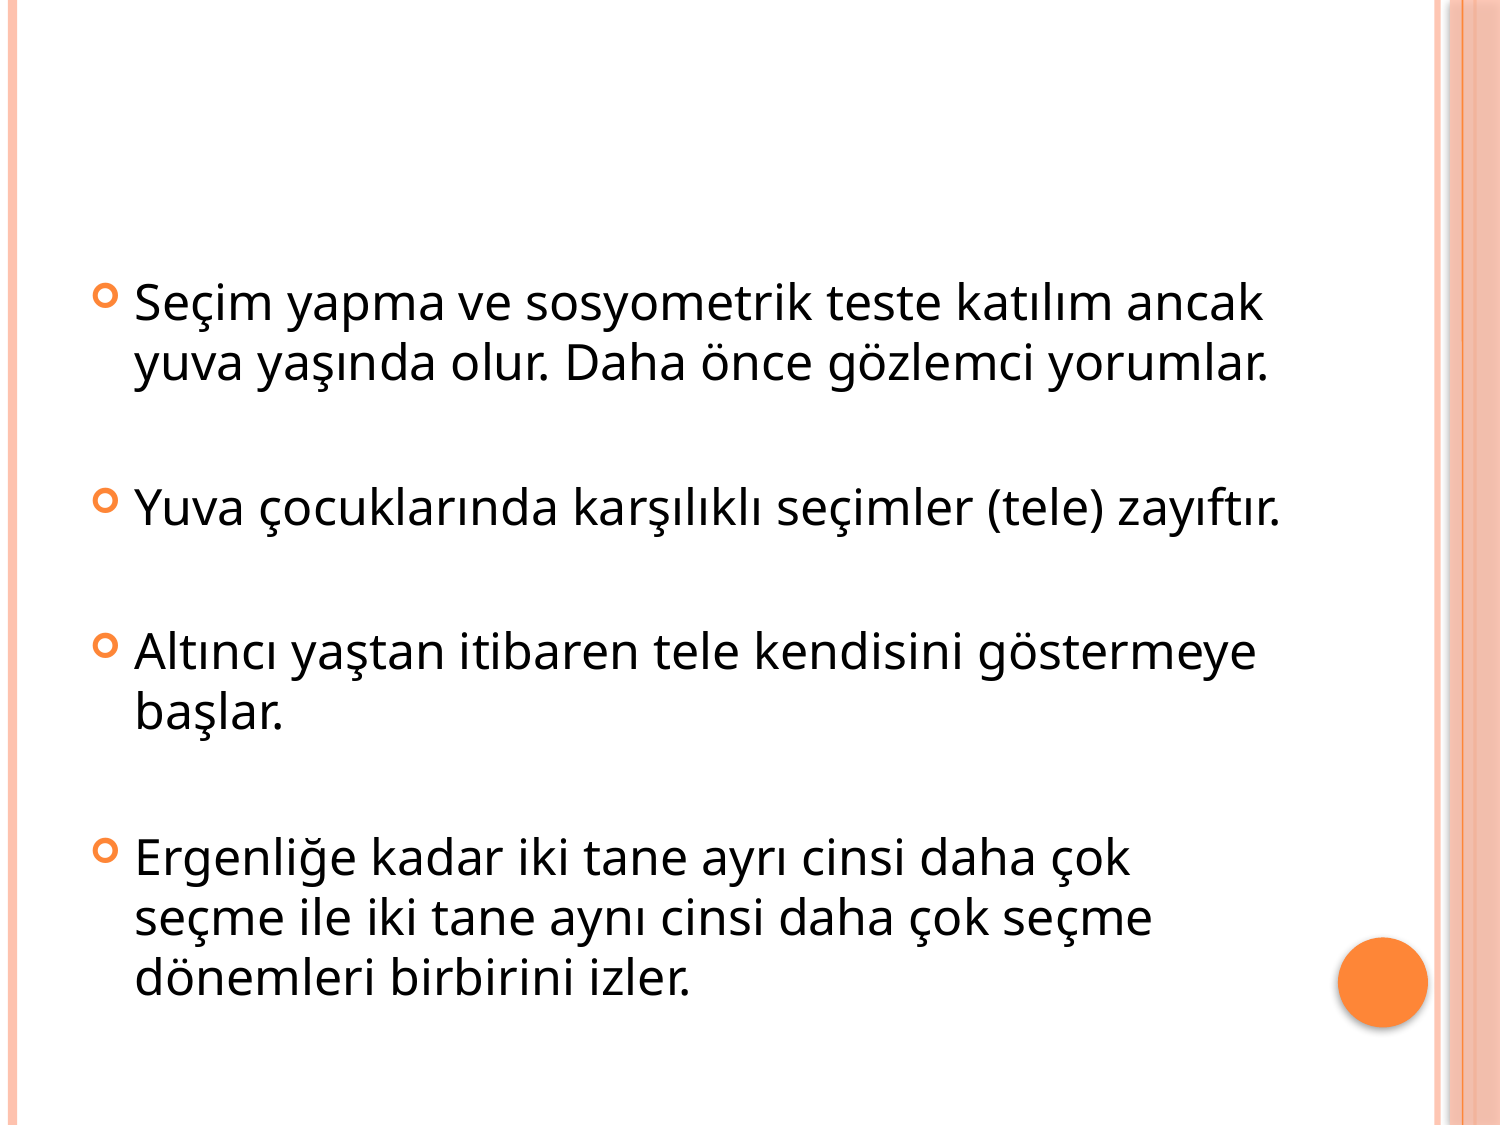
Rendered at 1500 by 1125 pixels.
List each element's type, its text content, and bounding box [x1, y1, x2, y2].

list Seçim yapma ve sosyometrik teste katılım ancak yuva yaşında olur. Daha önce gözlemci yorumlar. Yuva çocuklarında karşılıklı seçimler (tele) zayıftır. Altıncı yaştan itibaren tele kendisini göstermeye başlar. Ergenliğe kadar iki tane ayrı cinsi daha çok seçme ile iki tane aynı cinsi daha çok seçme dönemleri birbirini izler. [75, 262, 1300, 1062]
